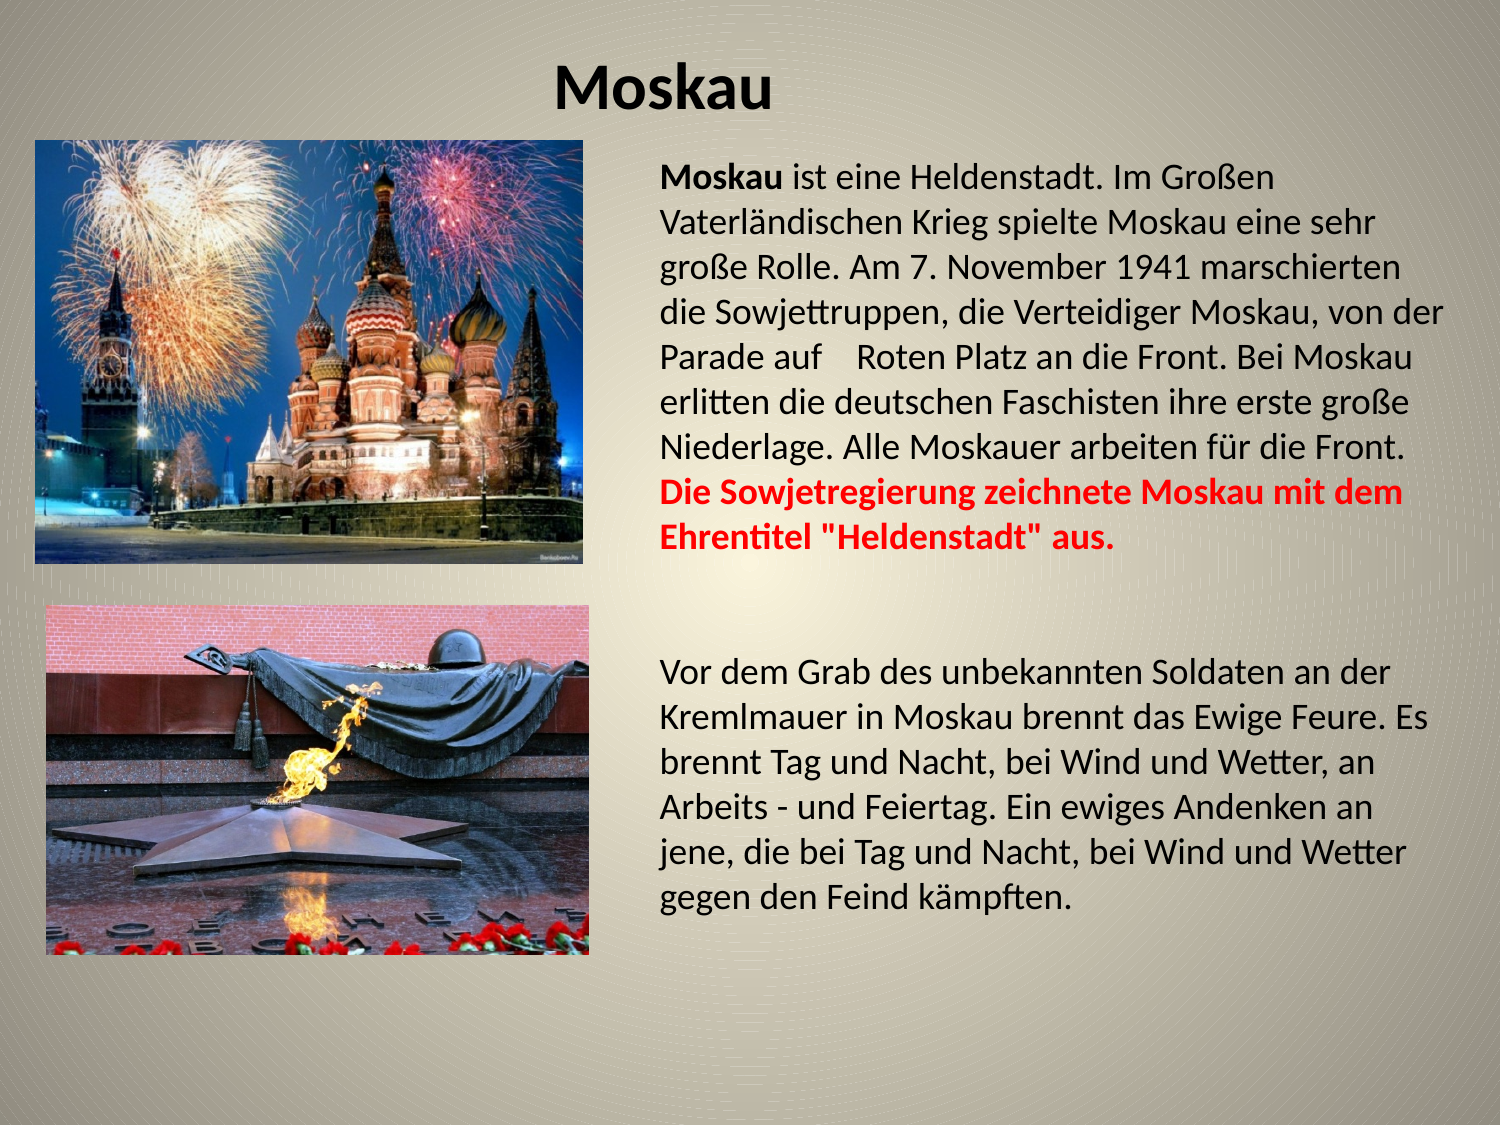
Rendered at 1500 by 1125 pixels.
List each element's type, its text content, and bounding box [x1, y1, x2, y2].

picture [34, 140, 583, 564]
text_box Moskau ist eine Heldenstadt. Im Großen Vaterländischen Krieg spielte Moskau eine sehr große Rolle. Am 7. November 1941 marschierten die Sowjettruppen, die Verteidiger Moskau, von der Parade auf Roten Platz an die Front. Bei Moskau erlitten die deutschen Faschisten ihre erste große Niederlage. Alle Moskauer arbeiten für die Front. Die Sowjetregierung zeichnete Moskau mit dem Ehrentitel "Heldenstadt" aus. Vor dem Grab des unbekannten Soldaten an der Kremlmauer in Moskau brennt das Ewige Feure. Es brennt Tag und Nacht, bei Wind und Wetter, an Arbeits - und Feiertag. Ein ewiges Andenken an jene, die bei Tag und Nacht, bei Wind und Wetter gegen den Feind kämpften. [644, 144, 1465, 925]
text_box Moskau [539, 35, 985, 130]
text_box [123, 0, 1341, 115]
picture [46, 605, 589, 955]
